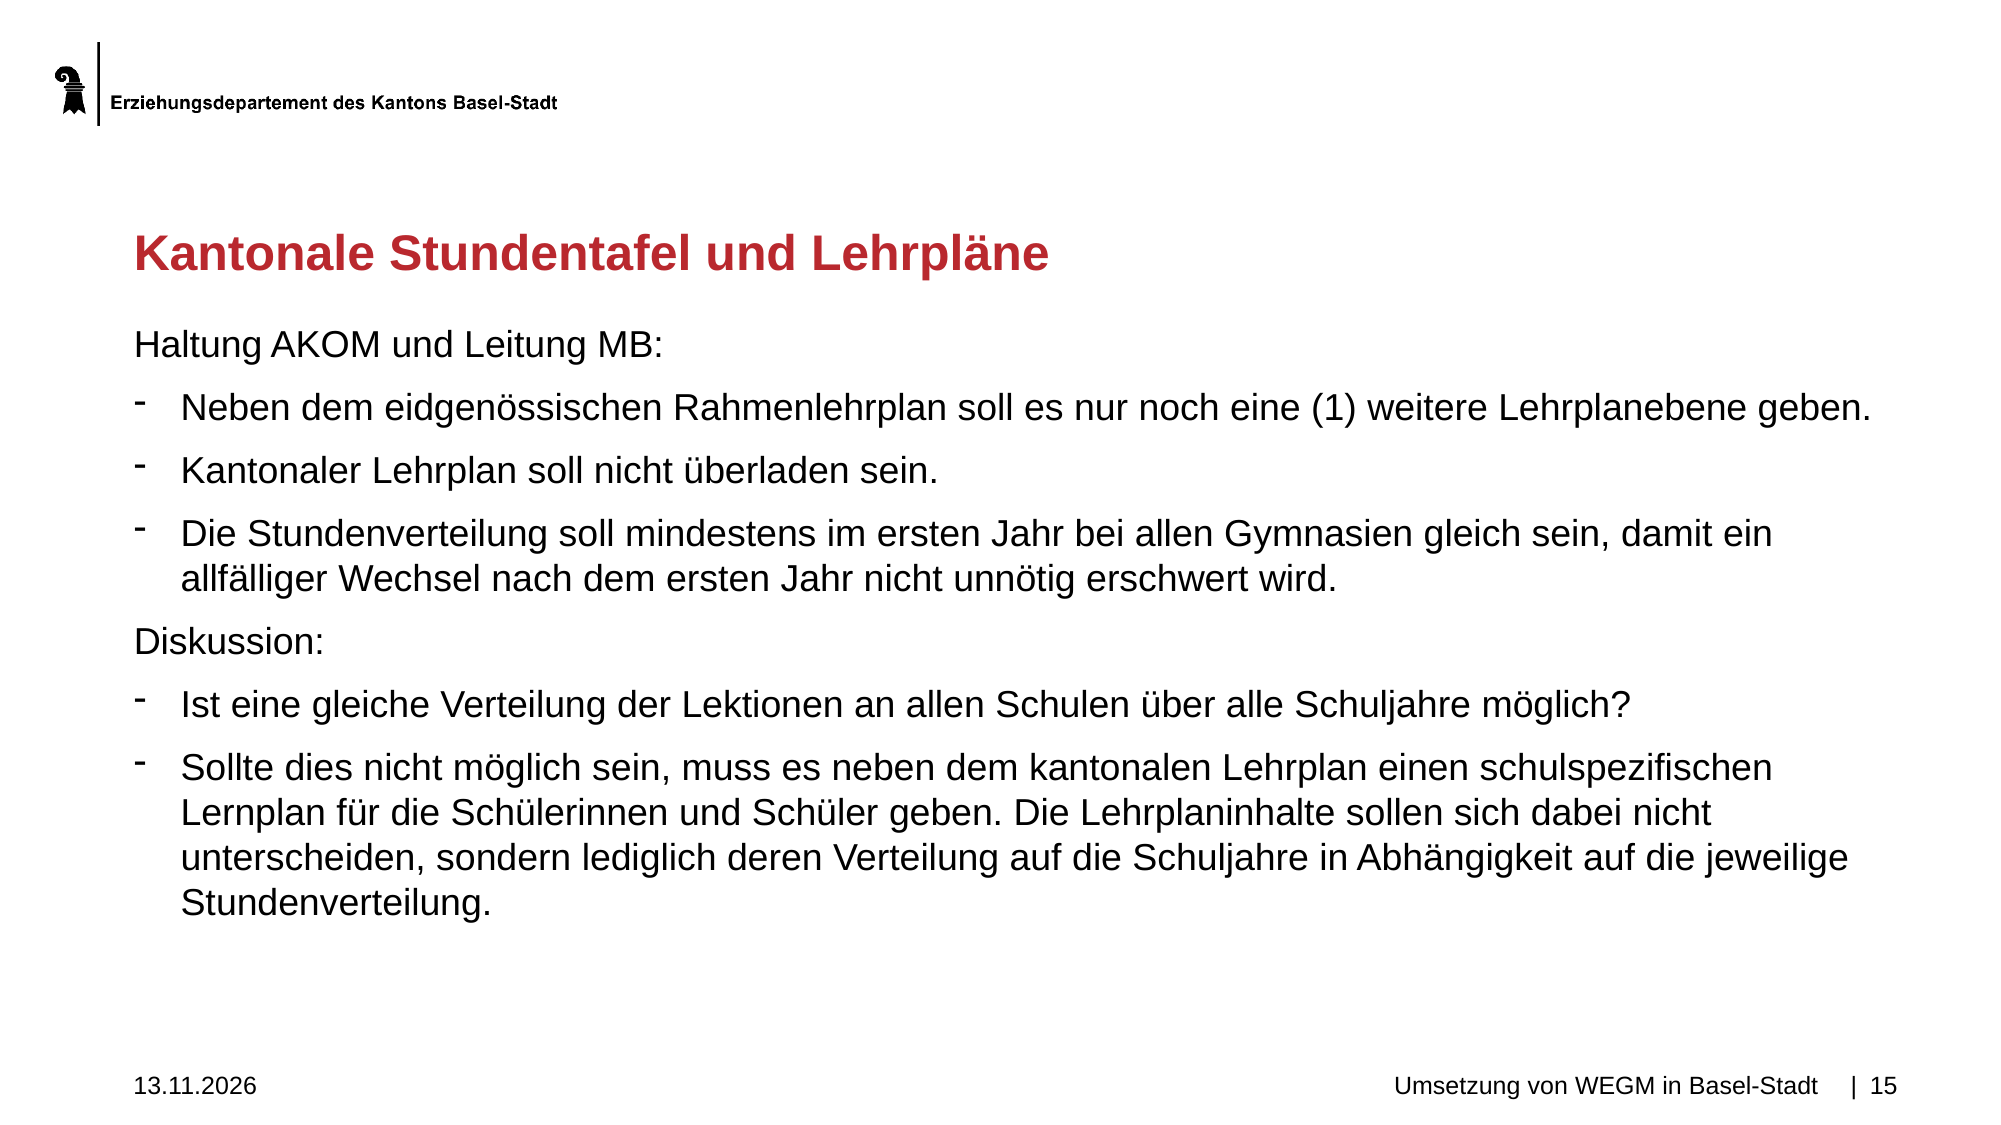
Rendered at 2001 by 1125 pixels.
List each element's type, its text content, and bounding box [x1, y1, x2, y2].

slide_number | 15 [1850, 1064, 2000, 1125]
picture [54, 42, 557, 126]
footer Umsetzung von WEGM in Basel-Stadt [598, 1064, 1820, 1125]
title Kantonale Stundentafel und Lehrpläne [133, 219, 1914, 281]
list Haltung AKOM und Leitung MB: Neben dem eidgenössischen Rahmenlehrplan soll es nur noch eine (1) weitere Lehrplanebene geben. Kantonaler Lehrplan soll nicht überladen sein. Die Stundenverteilung soll mindestens im ersten Jahr bei allen Gymnasien gleich sein, damit ein allfälliger Wechsel nach dem ersten Jahr nicht unnötig erschwert wird. Diskussion: Ist eine gleiche Verteilung der Lektionen an allen Schulen über alle Schuljahre möglich? Sollte dies nicht möglich sein, muss es neben dem kantonalen Lehrplan einen schulspezifischen Lernplan für die Schülerinnen und Schüler geben. Die Lehrplaninhalte sollen sich dabei nicht unterscheiden, sondern lediglich deren Verteilung auf die Schuljahre in Abhängigkeit auf die jeweilige Stundenverteilung. [133, 320, 1914, 1018]
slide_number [133, 1064, 567, 1125]
